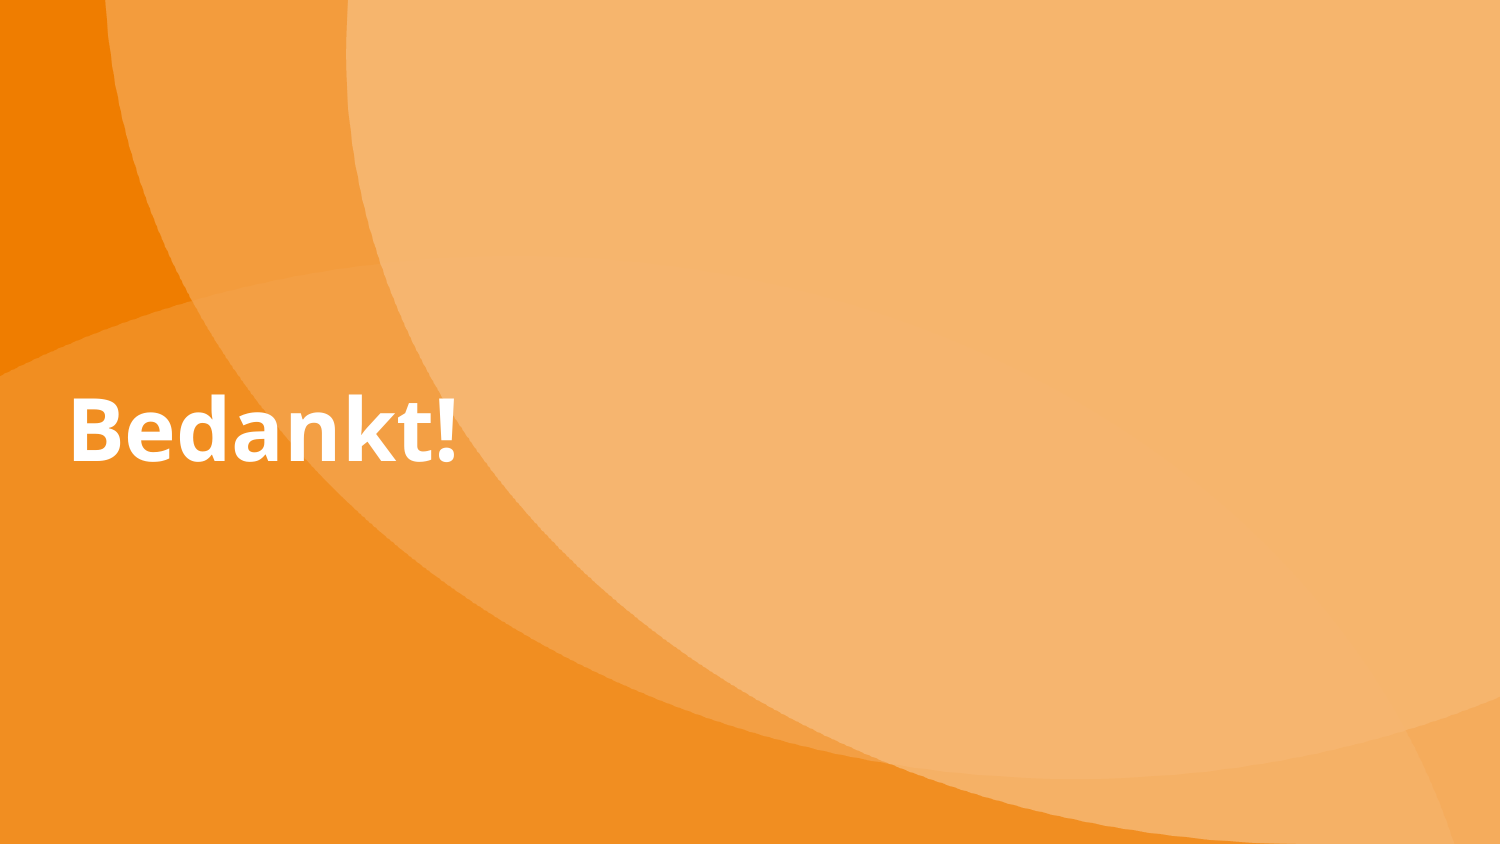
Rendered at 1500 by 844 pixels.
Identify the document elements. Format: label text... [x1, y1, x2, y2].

title Bedankt! [51, 349, 1449, 495]
picture [0, 0, 1500, 844]
